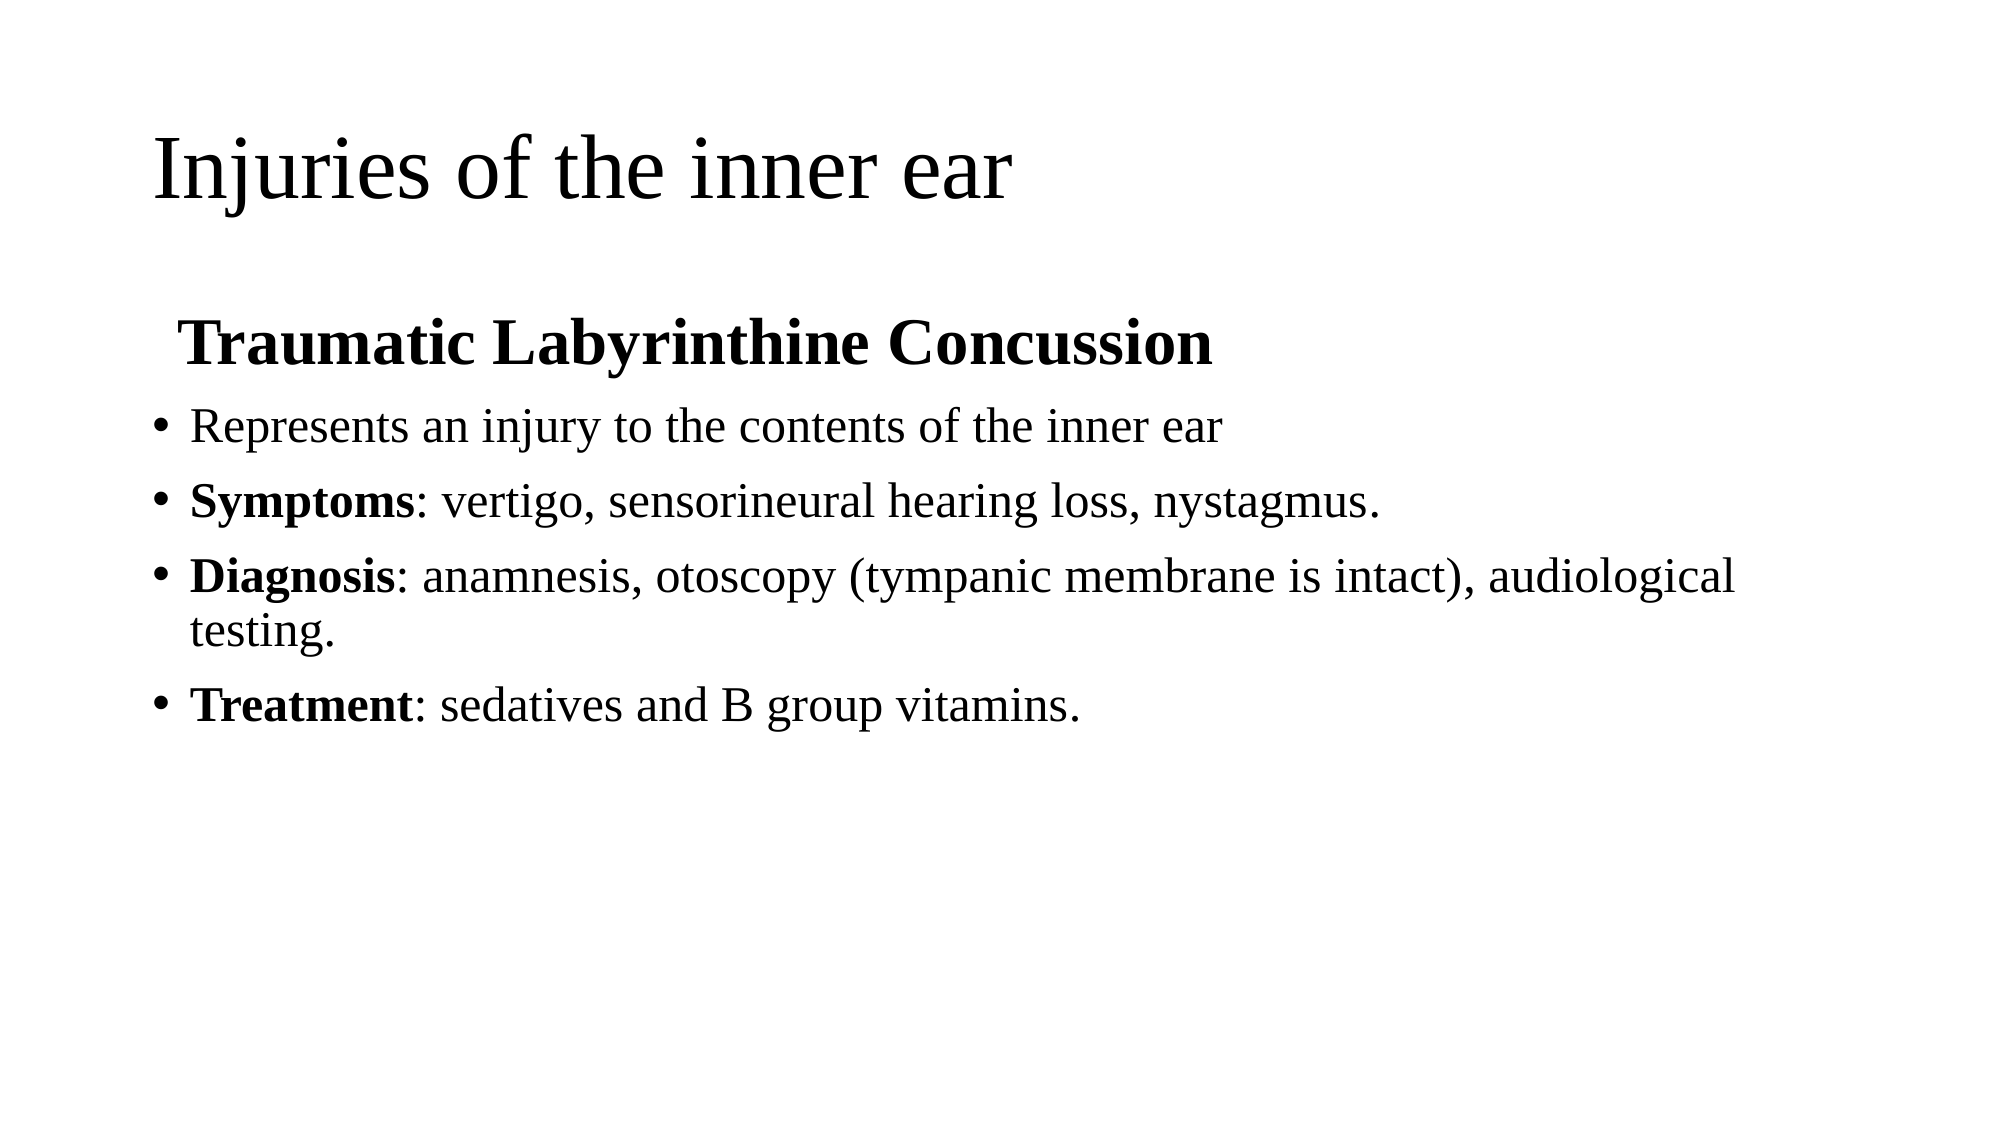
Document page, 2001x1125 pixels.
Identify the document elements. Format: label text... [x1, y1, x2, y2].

list Traumatic Labyrinthine Concussion Represents an injury to the contents of the inner ear Symptoms: vertigo, sensorineural hearing loss, nystagmus. Diagnosis: anamnesis, otoscopy (tympanic membrane is intact), audiological testing. Treatment: sedatives and B group vitamins. [137, 299, 1863, 1014]
title Injuries of the inner ear [137, 59, 1863, 278]
